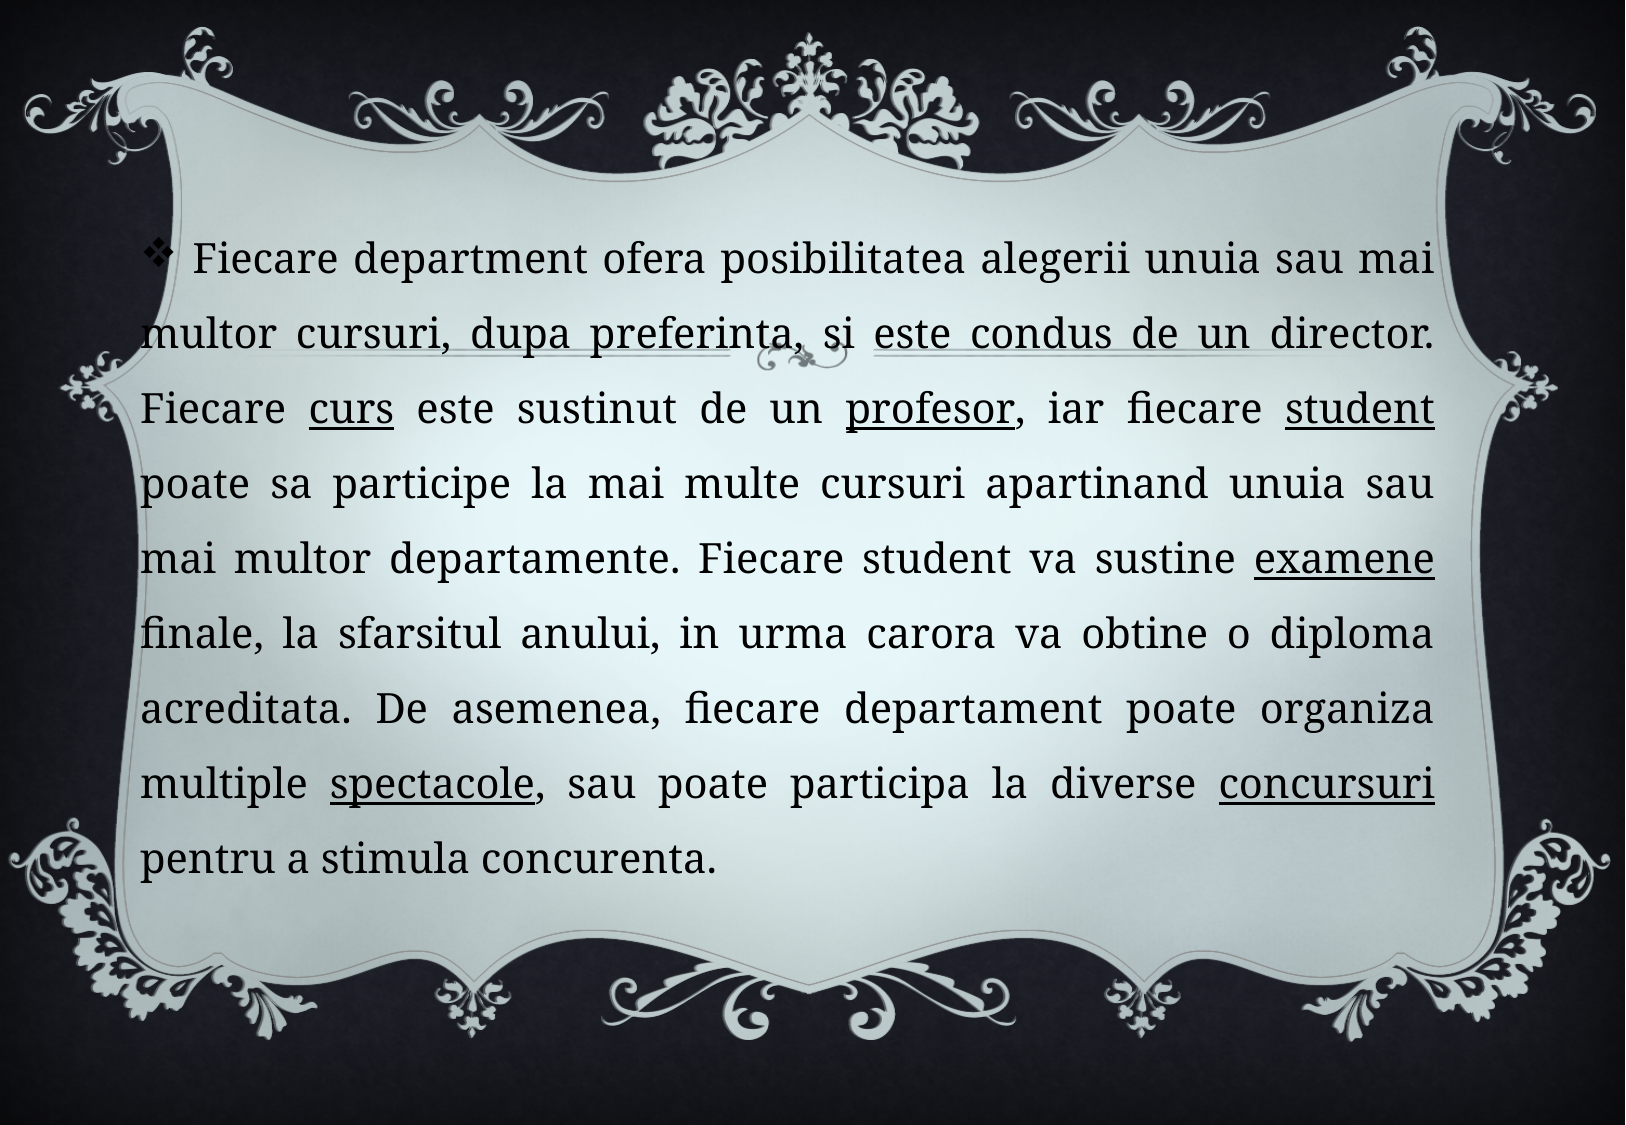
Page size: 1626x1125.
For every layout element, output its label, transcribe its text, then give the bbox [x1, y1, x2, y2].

list Fiecare department ofera posibilitatea alegerii unuia sau mai multor cursuri, dupa preferinta, si este condus de un director. Fiecare curs este sustinut de un profesor, iar fiecare student poate sa participe la mai multe cursuri apartinand unuia sau mai multor departamente. Fiecare student va sustine examene finale, la sfarsitul anului, in urma carora va obtine o diploma acreditata. De asemenea, fiecare departament poate organiza multiple spectacole, sau poate participa la diverse concursuri pentru a stimula concurenta. [124, 199, 1451, 973]
picture [0, 419, 1625, 1125]
picture [0, 0, 1625, 265]
